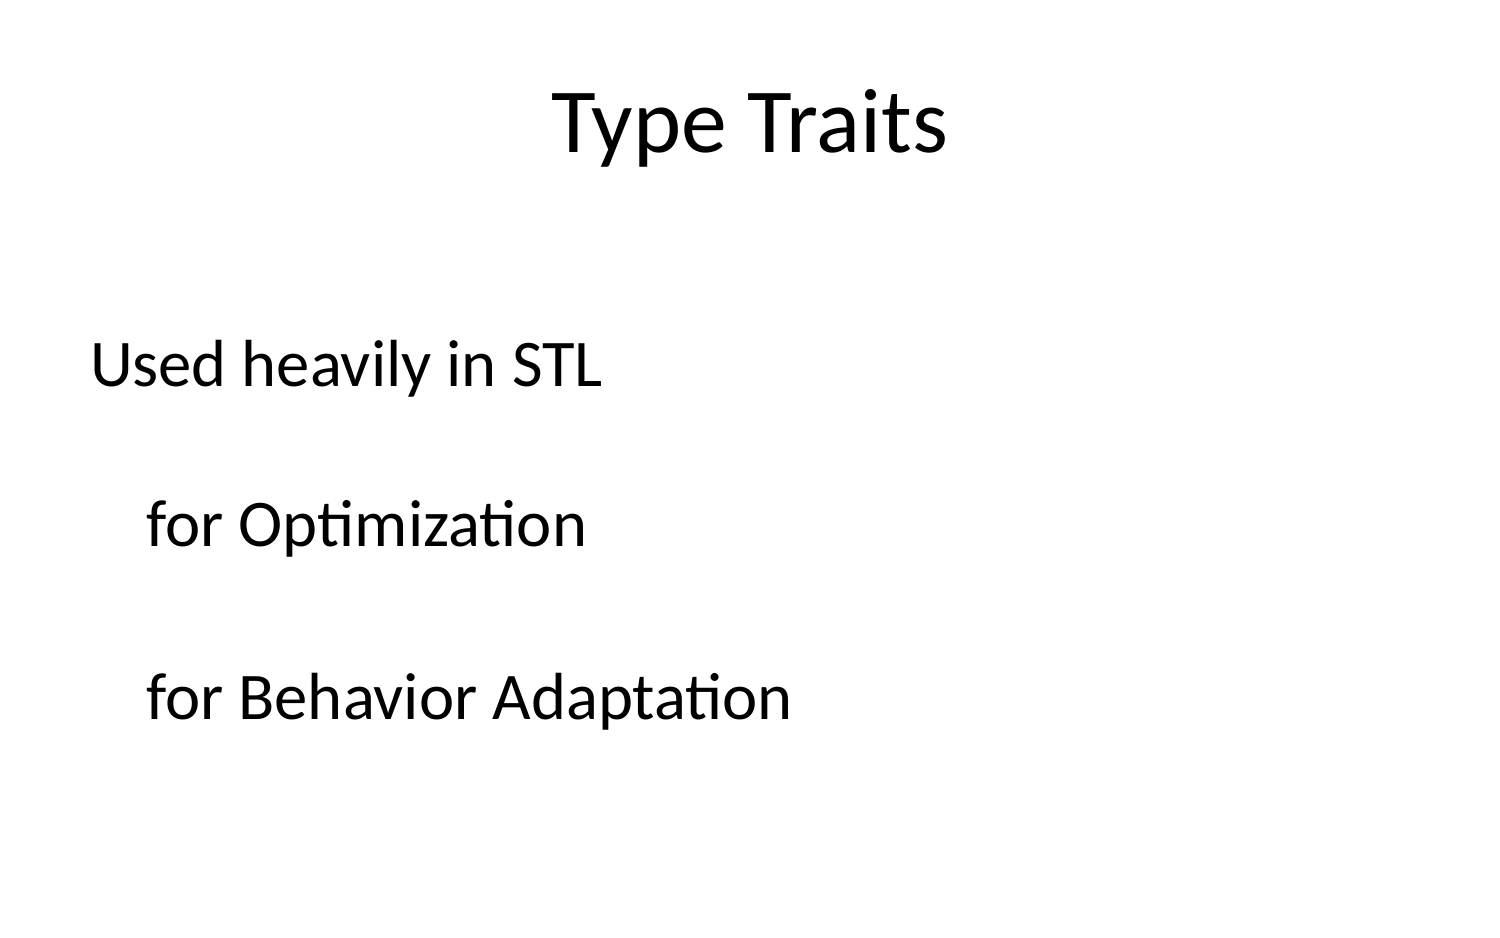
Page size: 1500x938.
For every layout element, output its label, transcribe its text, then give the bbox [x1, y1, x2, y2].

title Type Traits [75, 37, 1425, 194]
list Used heavily in STL for Optimization for Behavior Adaptation [75, 218, 1425, 838]
